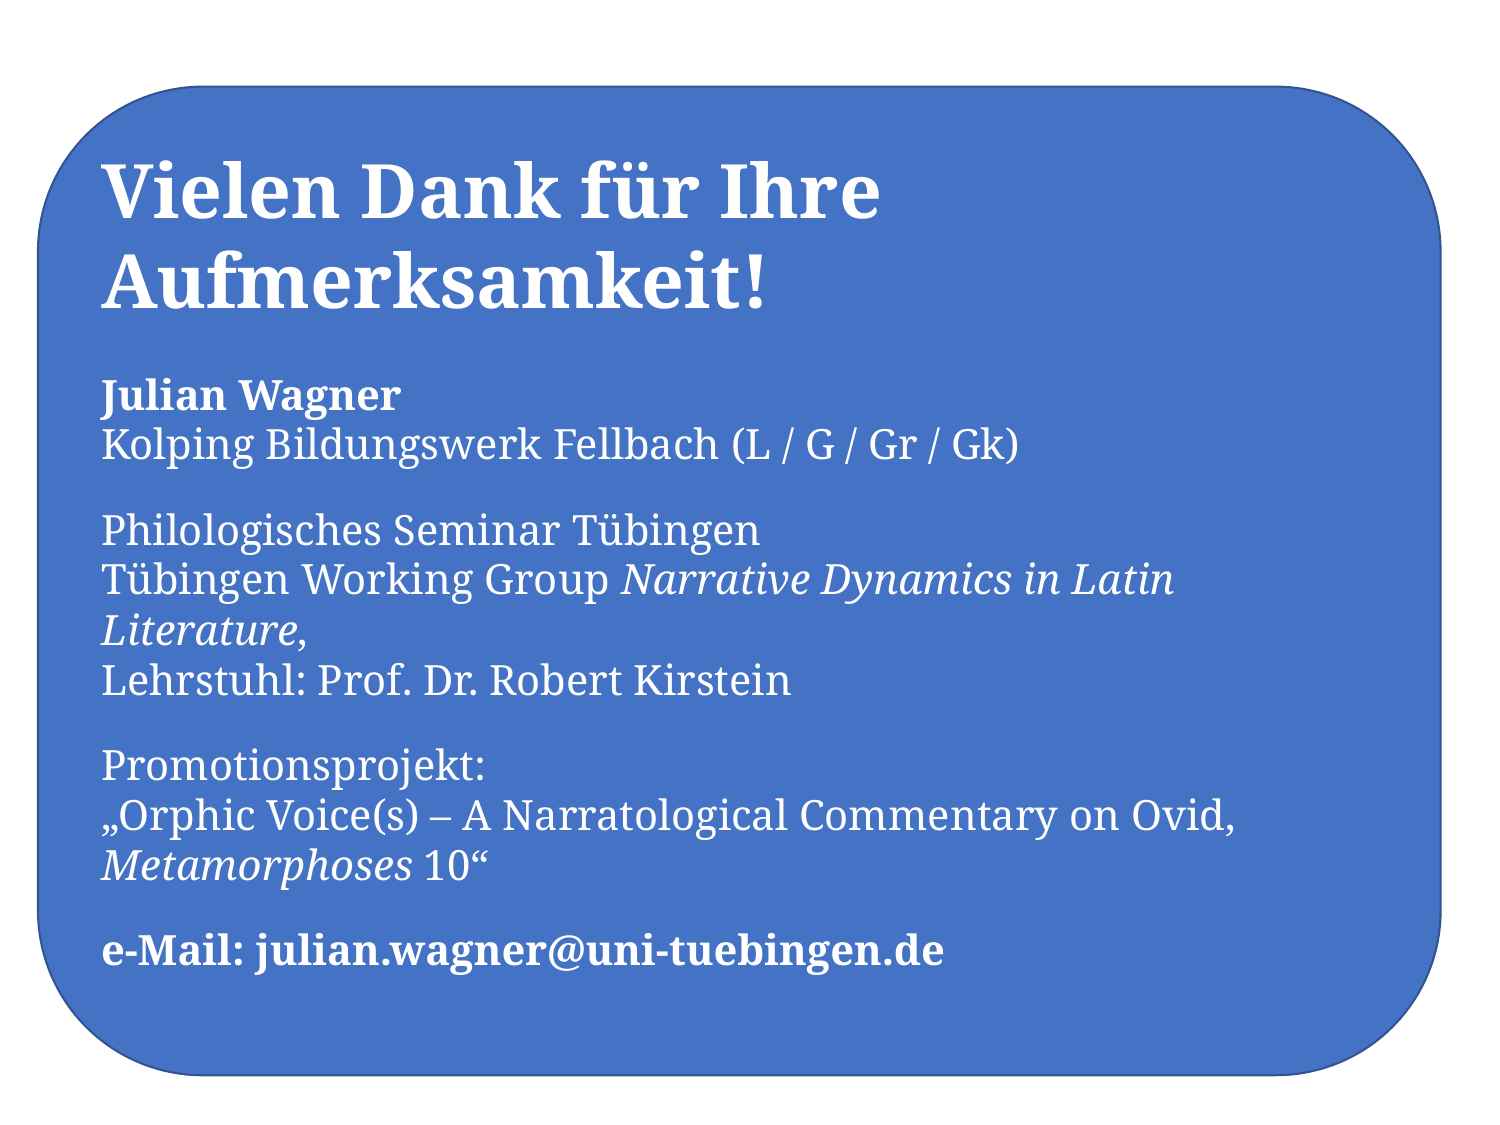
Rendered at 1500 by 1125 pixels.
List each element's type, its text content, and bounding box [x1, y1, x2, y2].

text_box Vielen Dank für Ihre Aufmerksamkeit! Julian Wagner Kolping Bildungswerk Fellbach (L / G / Gr / Gk) Philologisches Seminar Tübingen Tübingen Working Group Narrative Dynamics in Latin Literature, Lehrstuhl: Prof. Dr. Robert Kirstein Promotionsprojekt: „Orphic Voice(s) – A Narratological Commentary on Ovid, Metamorphoses 10“ e-Mail: julian.wagner@uni-tuebingen.de [36, 85, 1442, 1077]
